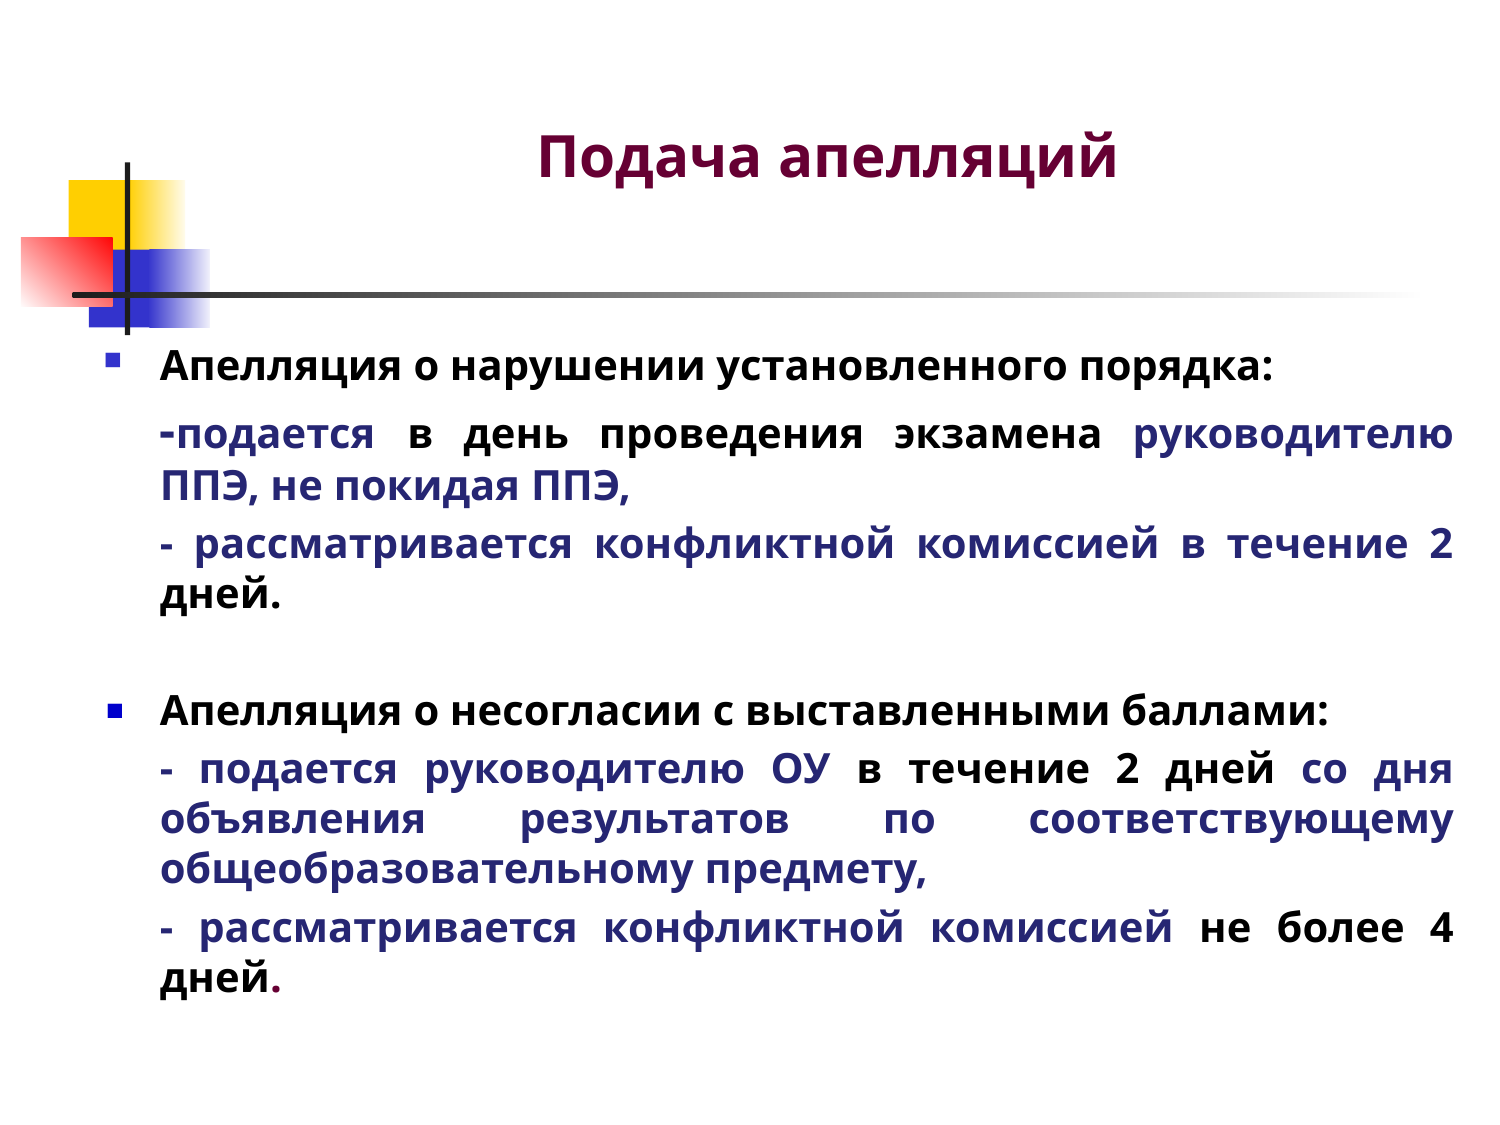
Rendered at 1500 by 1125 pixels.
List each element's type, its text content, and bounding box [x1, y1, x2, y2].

picture [103, 699, 122, 718]
list Апелляция о нарушении установленного порядка: -подается в день проведения экзамена руководителю ППЭ, не покидая ППЭ, - рассматривается конфликтной комиссией в течение 2 дней. Апелляция о несогласии с выставленными баллами: - подается руководителю ОУ в течение 2 дней со дня объявления результатов по соответствующему общеобразовательному предмету, - рассматривается конфликтной комиссией не более 4 дней. [88, 331, 1469, 1083]
title Подача апелляций [188, 35, 1468, 197]
